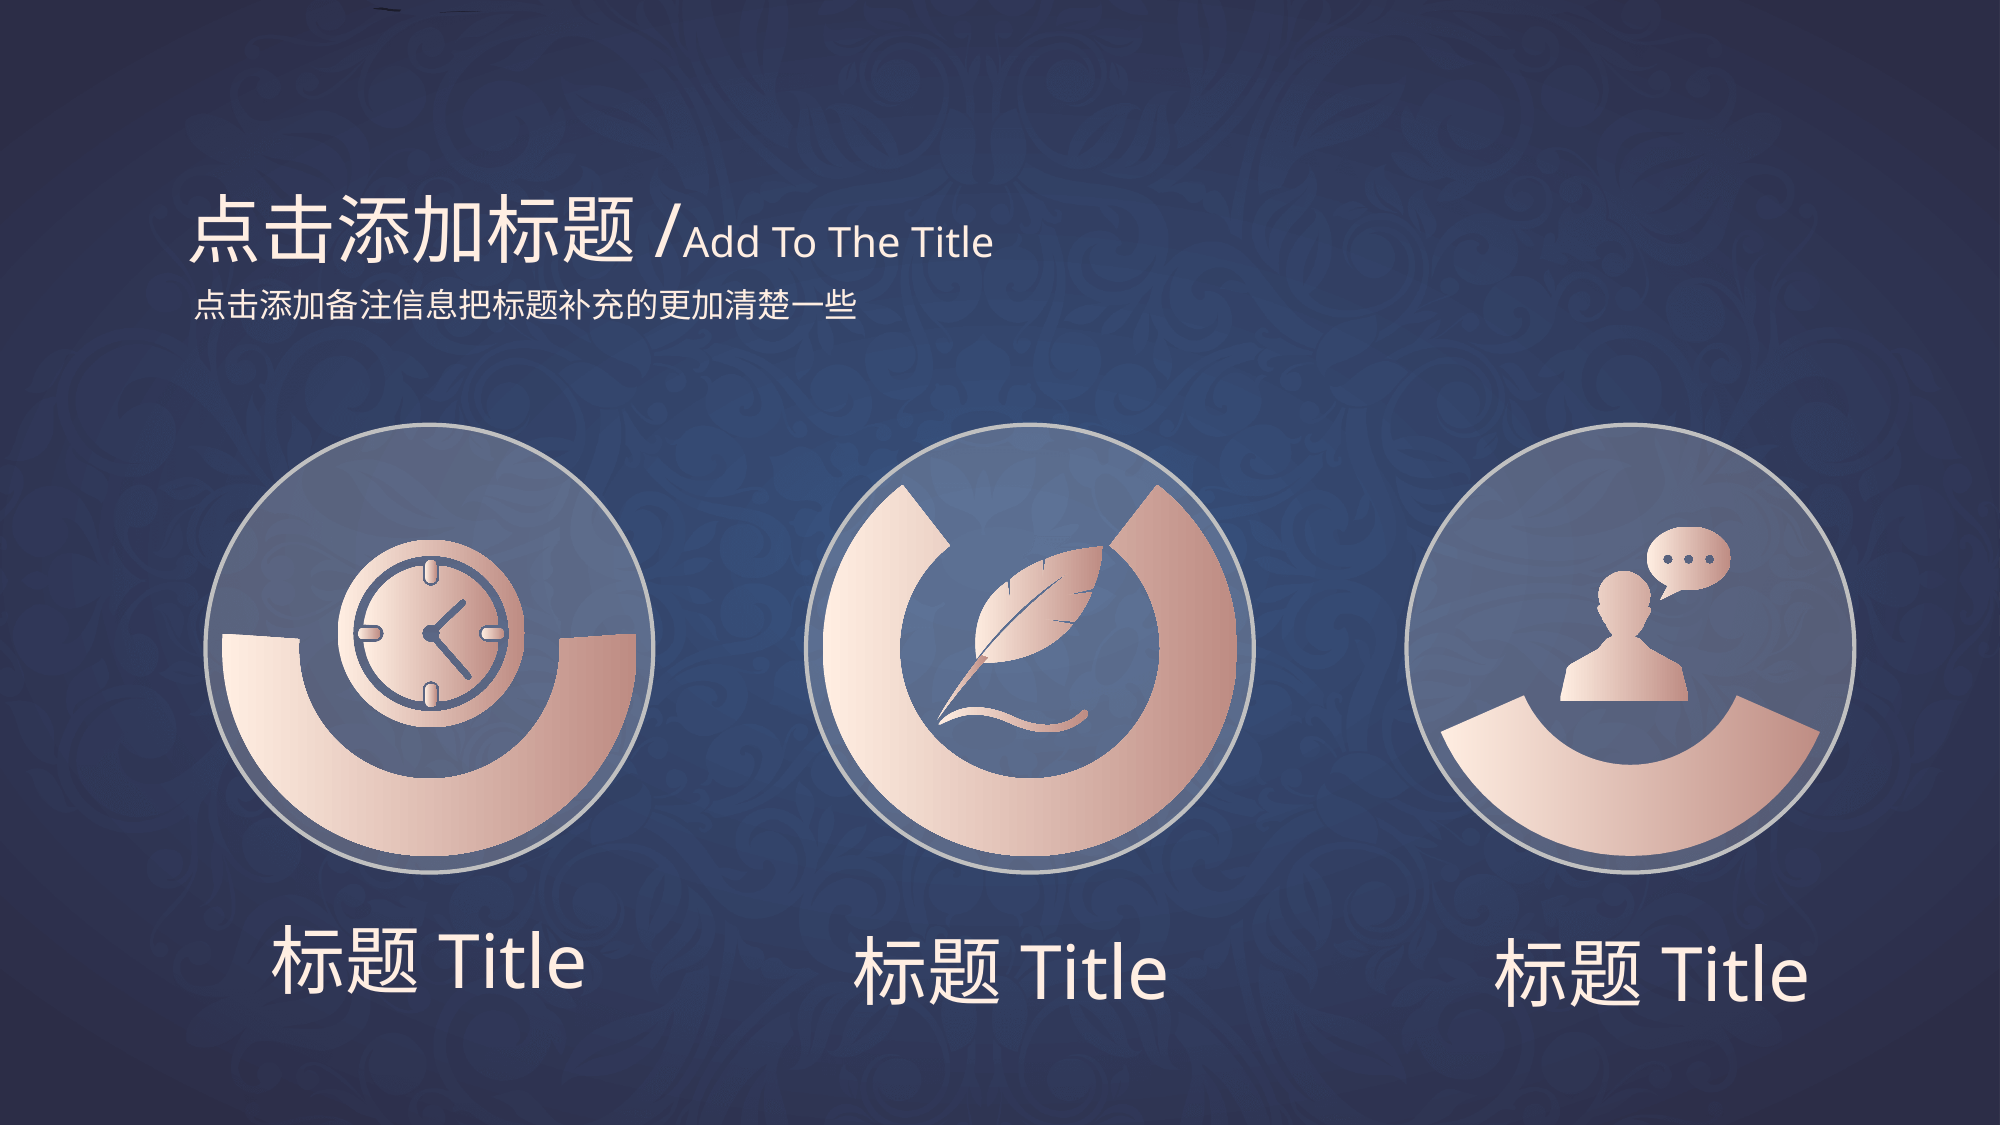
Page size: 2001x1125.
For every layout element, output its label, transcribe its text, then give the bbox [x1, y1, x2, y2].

text_box 标题Title [255, 916, 603, 1013]
text_box [821, 483, 1239, 857]
picture [0, 0, 2000, 1125]
text_box 标题Title [1478, 919, 1826, 1025]
text_box [1406, 424, 1855, 873]
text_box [1560, 526, 1731, 702]
text_box 点击添加标题/Add To The Title [172, 174, 1010, 280]
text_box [936, 546, 1103, 733]
text_box [221, 632, 638, 857]
text_box 标题Title [837, 917, 1185, 1023]
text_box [337, 539, 525, 728]
text_box 点击添加备注信息把标题补充的更加清楚一些 [185, 280, 1088, 328]
text_box [1439, 693, 1822, 857]
text_box [805, 424, 1254, 873]
text_box [205, 424, 654, 873]
